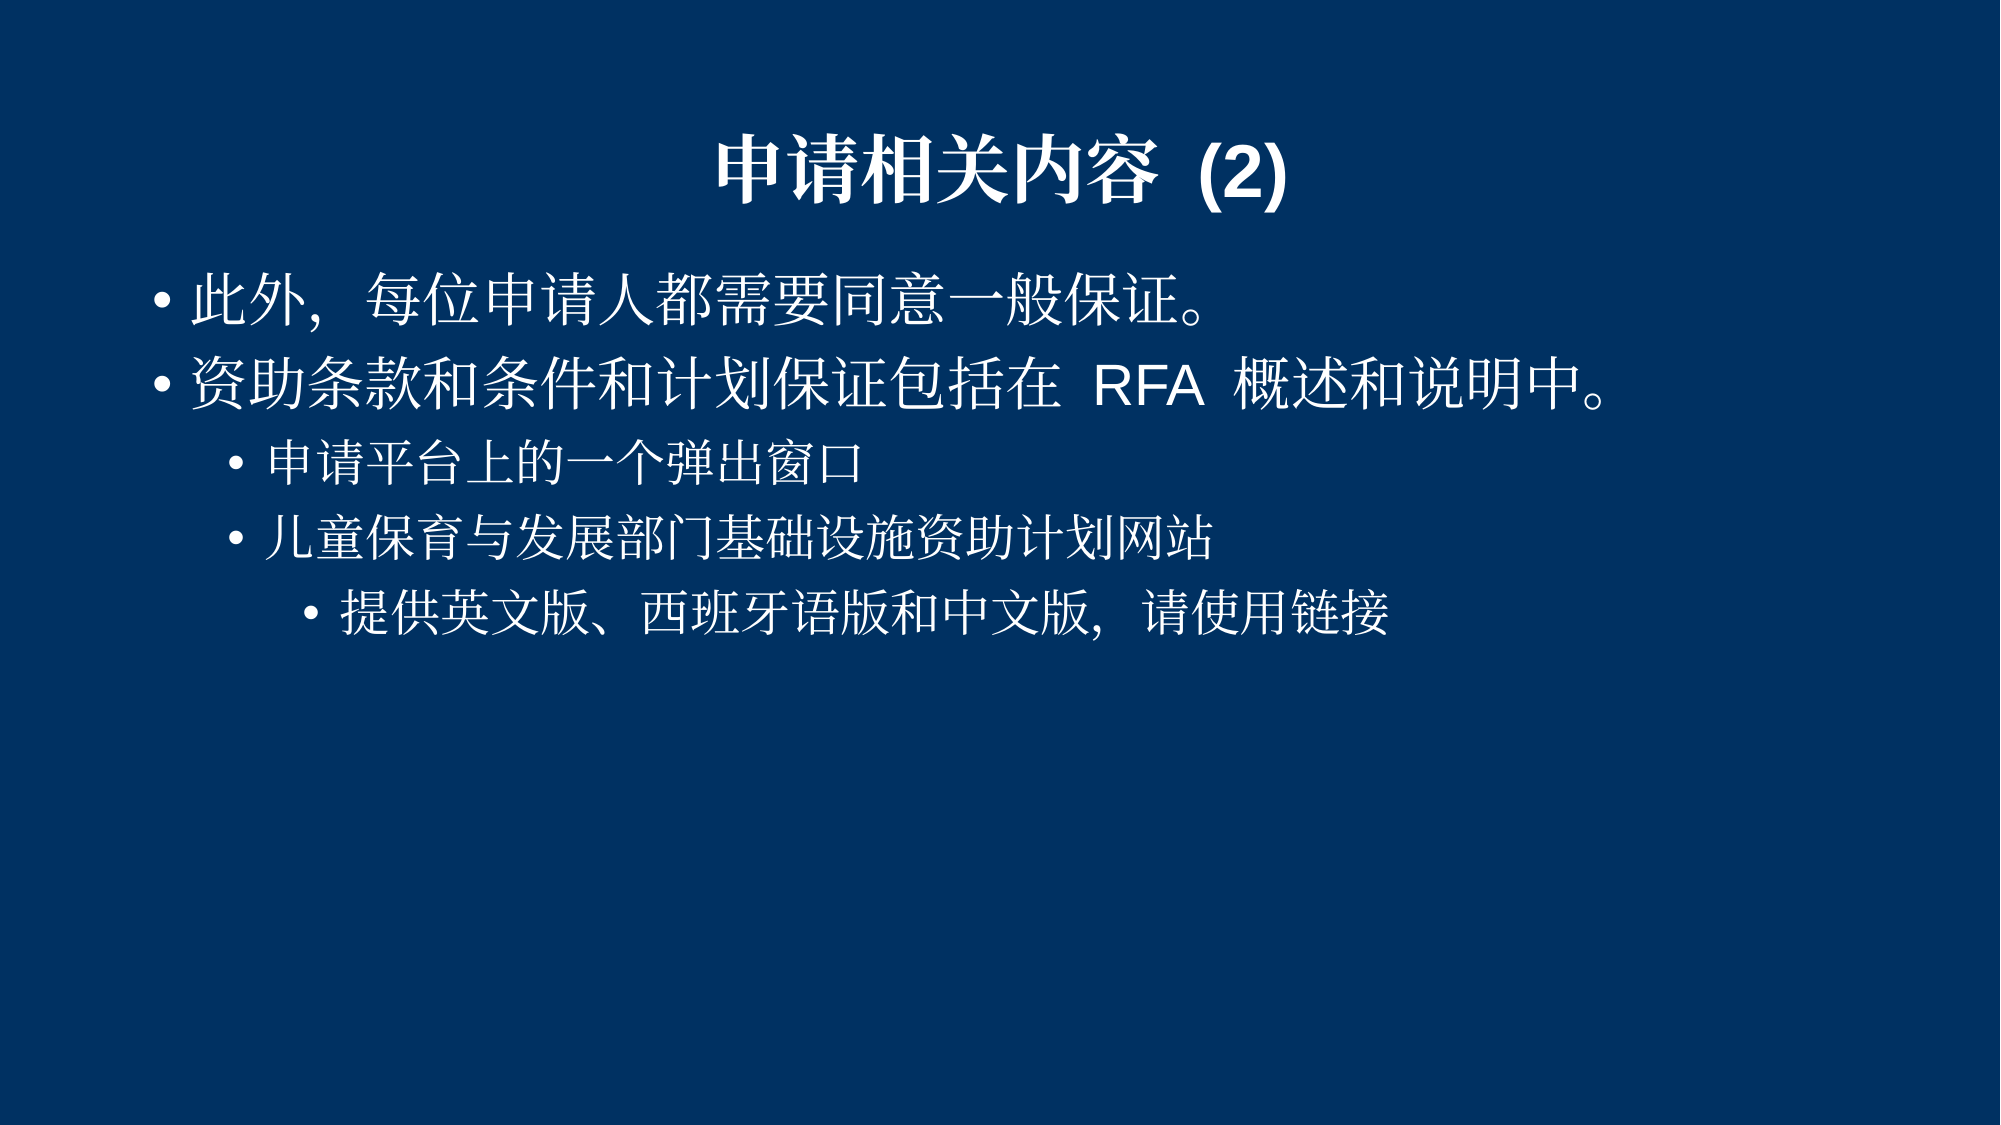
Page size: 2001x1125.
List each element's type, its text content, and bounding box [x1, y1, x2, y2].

title 申请相关内容 (2) [137, 64, 1863, 263]
list 此外，每位申请人都需要同意一般保证。 资助条款和条件和计划保证包括在 RFA 概述和说明中。 申请平台上的一个弹出窗口 儿童保育与发展部门基础设施资助计划网站 提供英文版、西班牙语版和中文版，请使用链接 [137, 263, 1863, 917]
